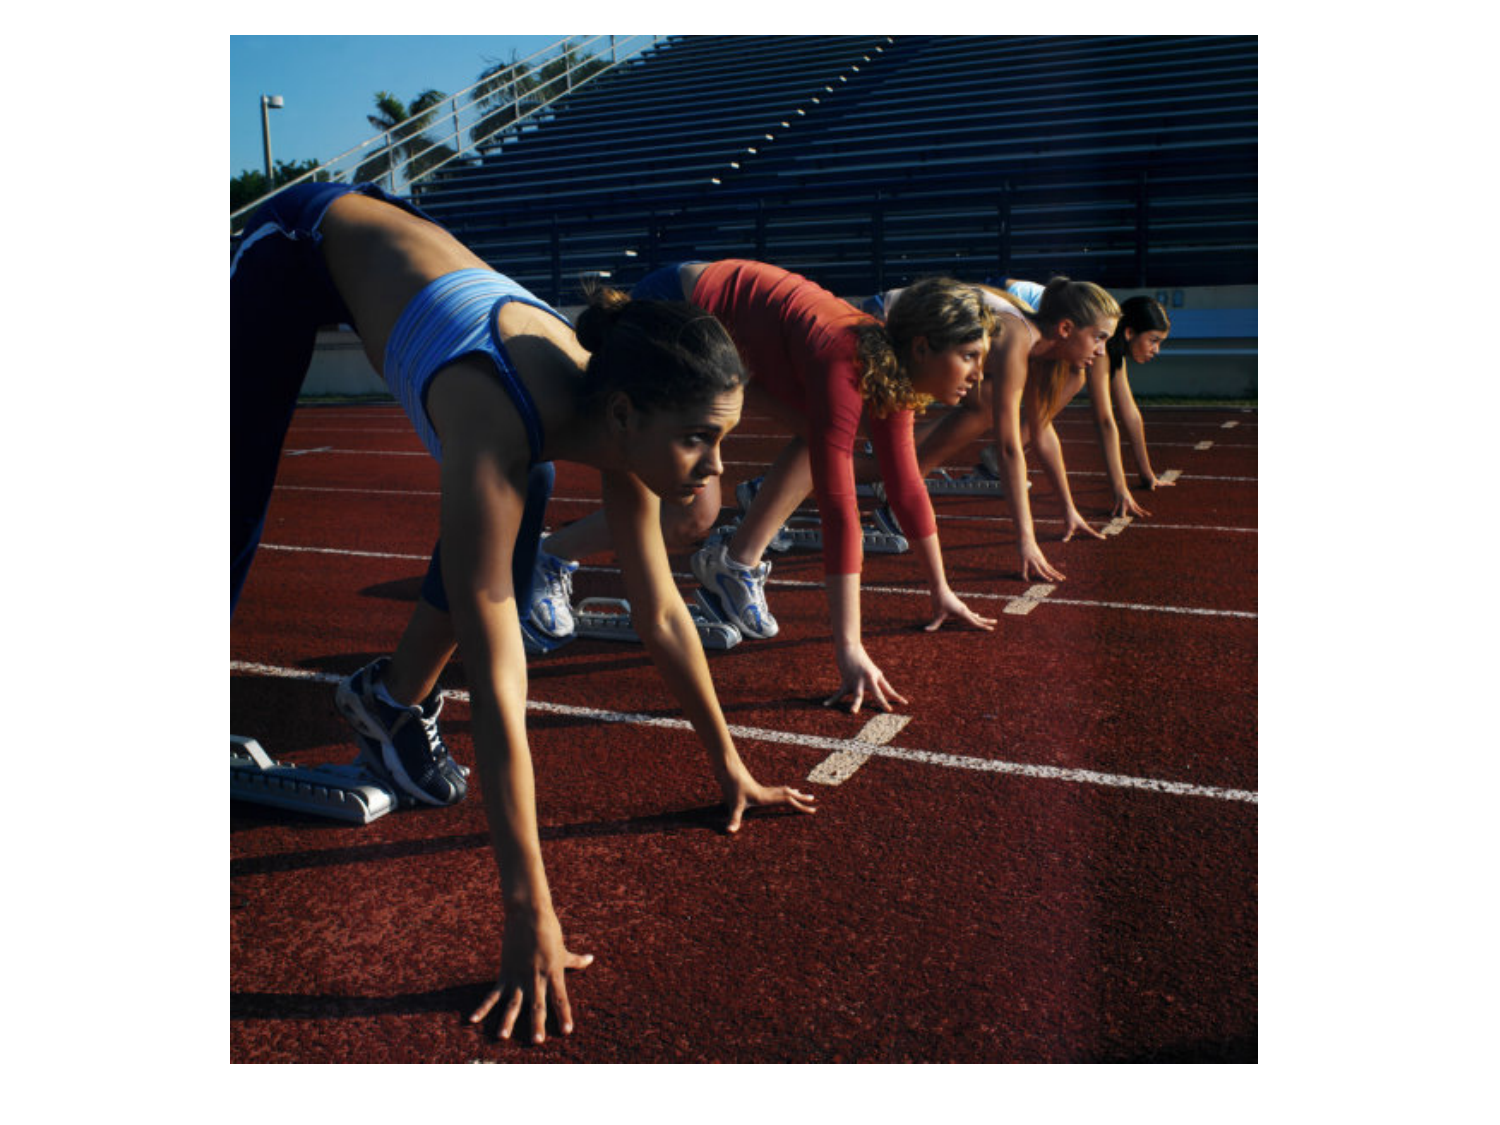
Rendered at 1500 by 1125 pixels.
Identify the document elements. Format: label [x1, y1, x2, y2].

picture [229, 35, 1259, 1064]
